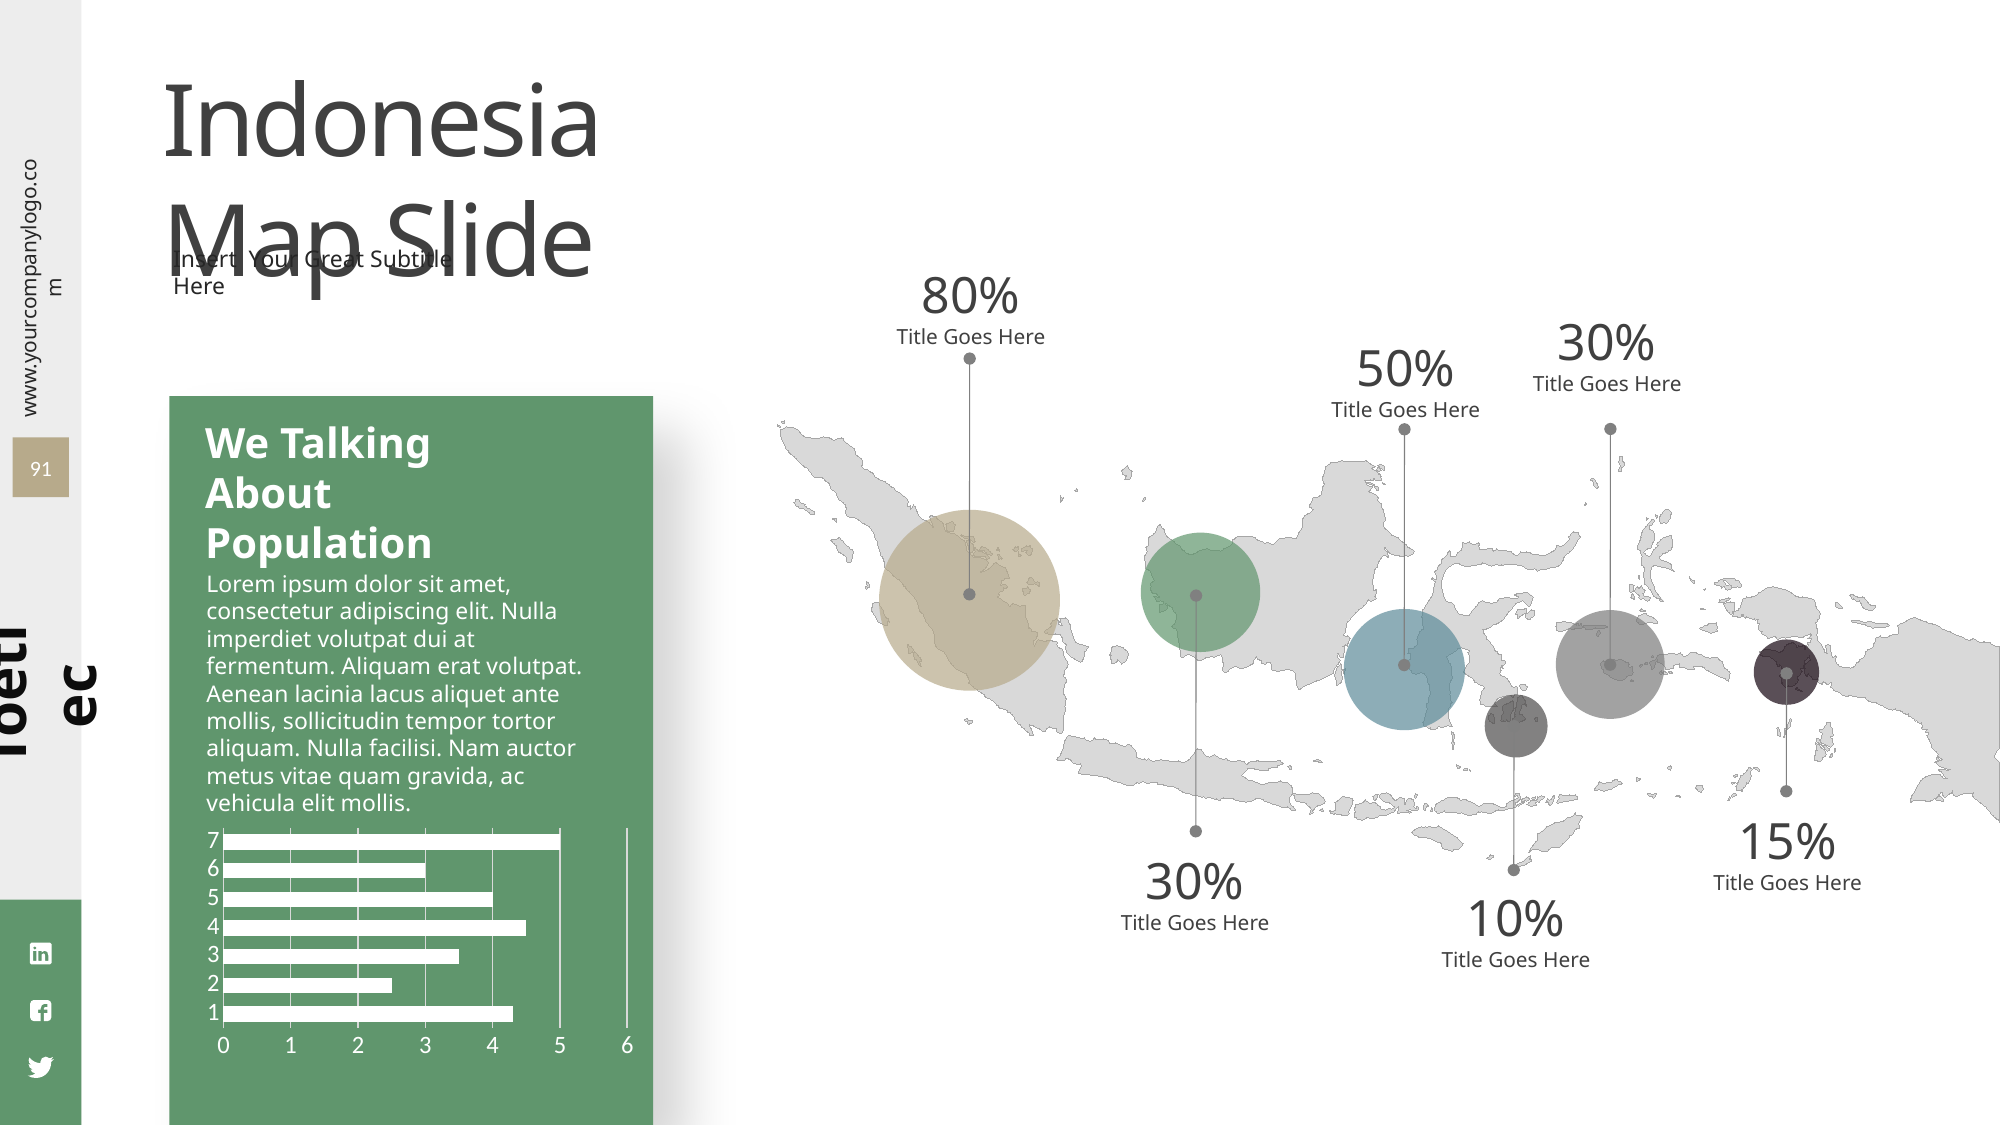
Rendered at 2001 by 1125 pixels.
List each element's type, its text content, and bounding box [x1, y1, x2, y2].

text_box Insert Your Great Subtitle Here [158, 237, 512, 307]
chart [207, 779, 634, 1060]
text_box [777, 263, 2000, 972]
text_box Lorem ipsum dolor sit amet, consectetur adipiscing elit. Nulla imperdiet volutpat dui at fermentum. Aliquam erat volutpat. Aenean lacinia lacus aliquet ante mollis, sollicitudin tempor tortor aliquam. Nulla facilisi. Nam auctor metus vitae quam gravida, ac vehicula elit mollis. [191, 561, 619, 824]
text_box We Talking About Population [190, 427, 563, 557]
text_box [168, 395, 654, 1125]
text_box Indonesia Map Slide [147, 116, 677, 236]
slide_number 91 [12, 437, 69, 498]
